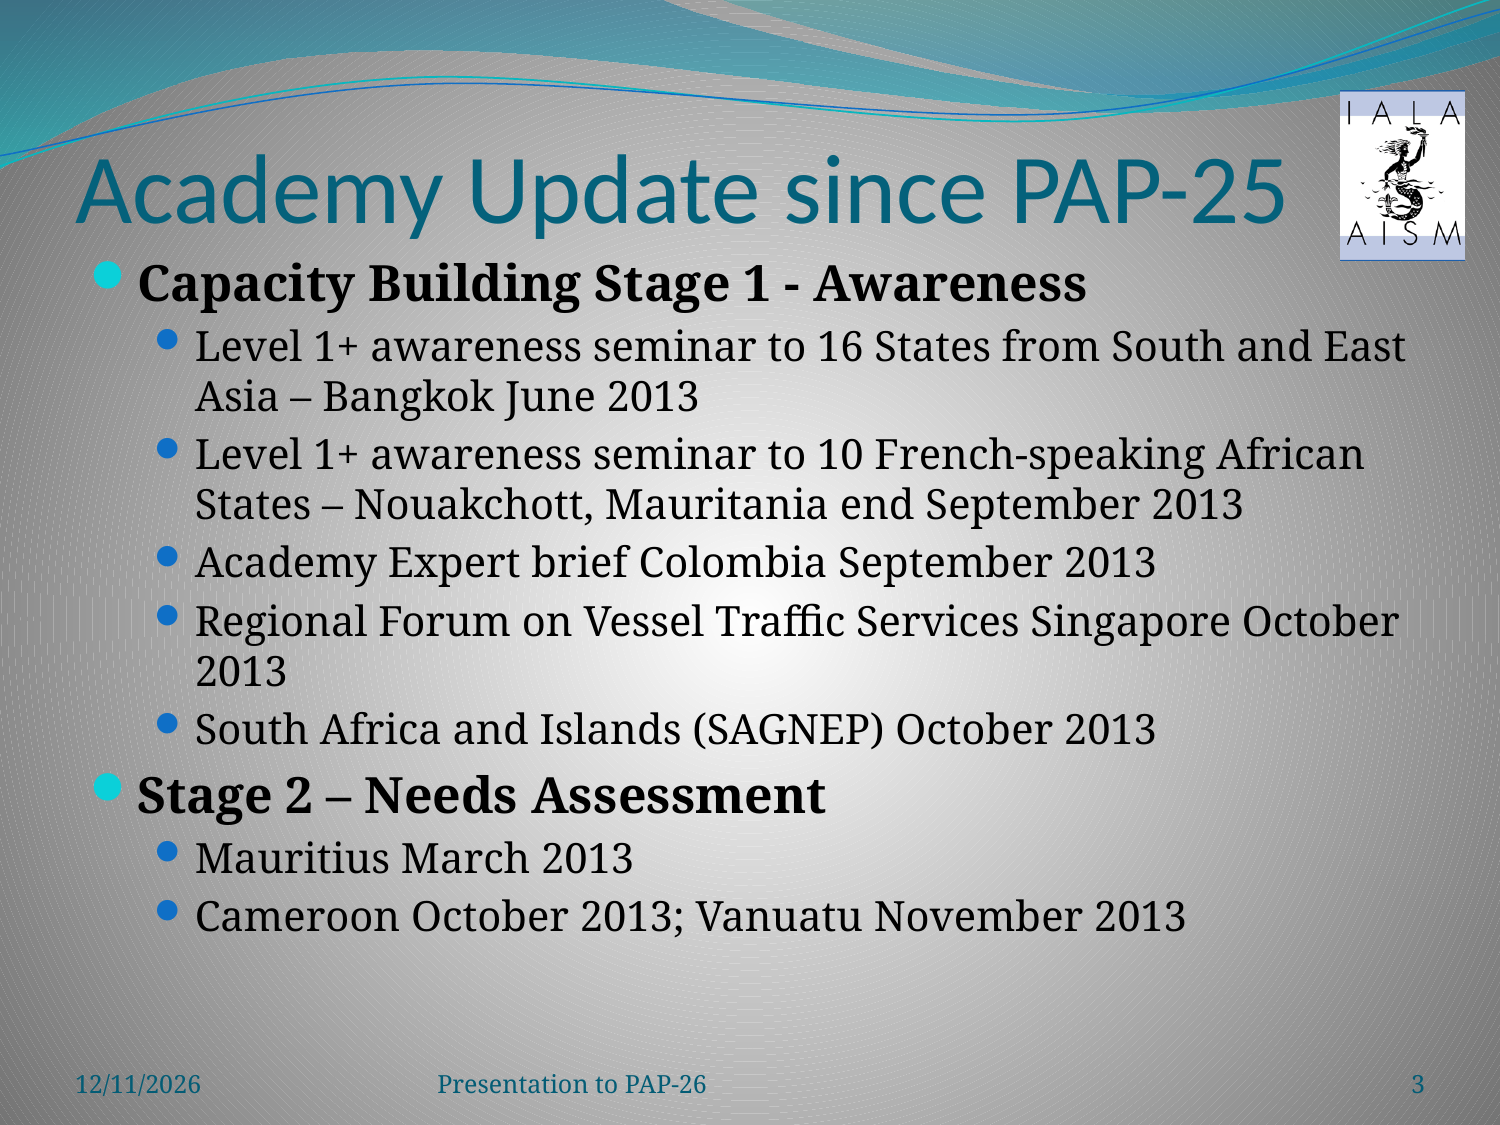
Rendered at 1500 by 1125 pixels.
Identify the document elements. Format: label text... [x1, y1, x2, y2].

title Academy Update since PAP-25 [75, 115, 1317, 243]
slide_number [75, 1042, 425, 1103]
slide_number 3 [1299, 1042, 1425, 1103]
list Capacity Building Stage 1 - Awareness Level 1+ awareness seminar to 16 States from South and East Asia – Bangkok June 2013 Level 1+ awareness seminar to 10 French-speaking African States – Nouakchott, Mauritania end September 2013 Academy Expert brief Colombia September 2013 Regional Forum on Vessel Traffic Services Singapore October 2013 South Africa and Islands (SAGNEP) October 2013 Stage 2 – Needs Assessment Mauritius March 2013 Cameroon October 2013; Vanuatu November 2013 [75, 243, 1425, 1038]
footer Presentation to PAP-26 [437, 1042, 988, 1103]
picture [1340, 90, 1465, 261]
